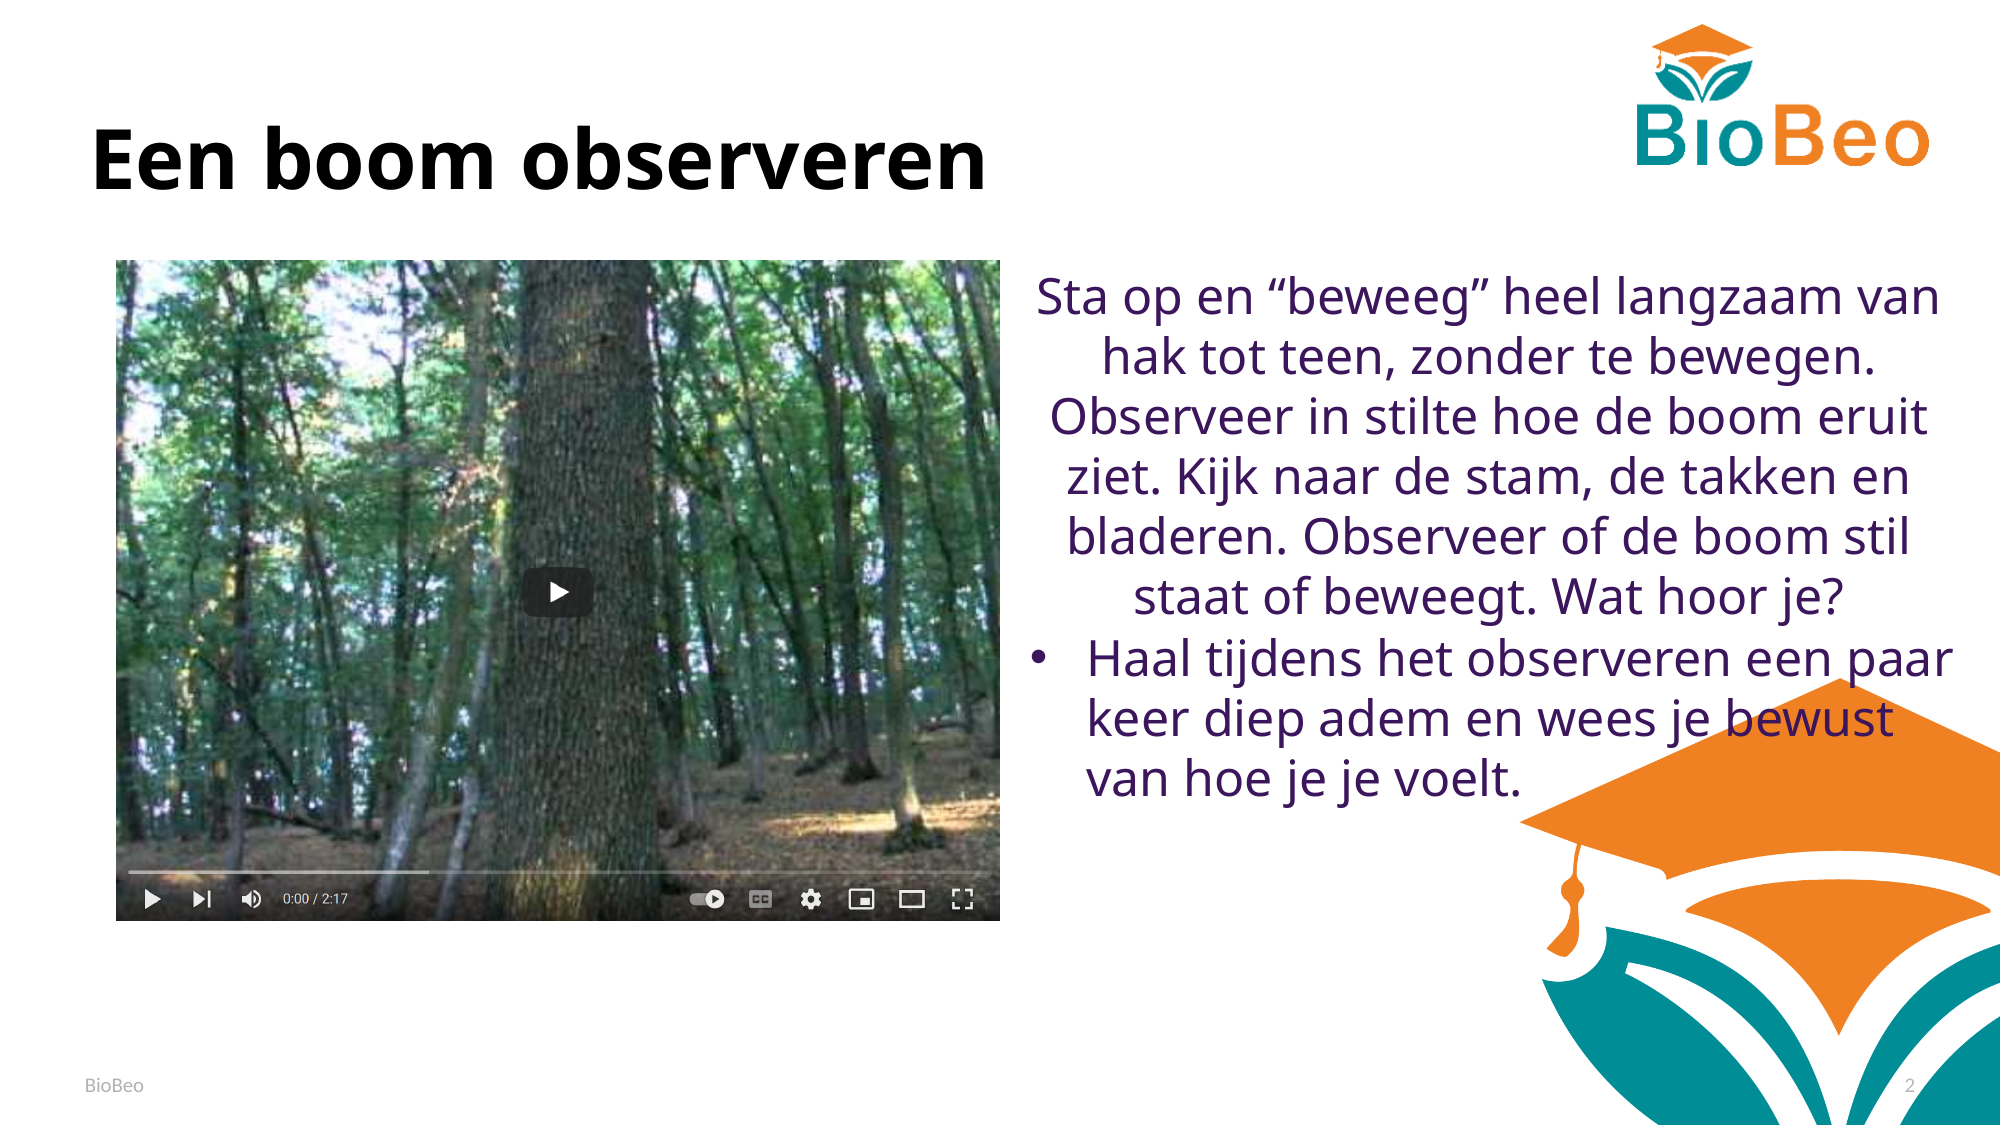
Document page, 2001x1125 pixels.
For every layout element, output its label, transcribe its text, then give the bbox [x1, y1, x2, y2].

subtitle Sta op en “beweeg” heel langzaam van hak tot teen, zonder te bewegen. Observeer in stilte hoe de boom eruit ziet. Kijk naar de stam, de takken en bladeren. Observeer of de boom stil staat of beweegt. Wat hoor je? Haal tijdens het observeren een paar keer diep adem en wees je bewust van hoe je je voelt. [999, 257, 1979, 1045]
picture [115, 260, 1001, 921]
footer BioBeo [69, 1065, 1805, 1103]
title Een boom observeren [74, 88, 1935, 237]
picture [1478, 618, 2000, 1125]
picture [1635, 22, 1931, 88]
slide_number 2 [1818, 1065, 1931, 1103]
